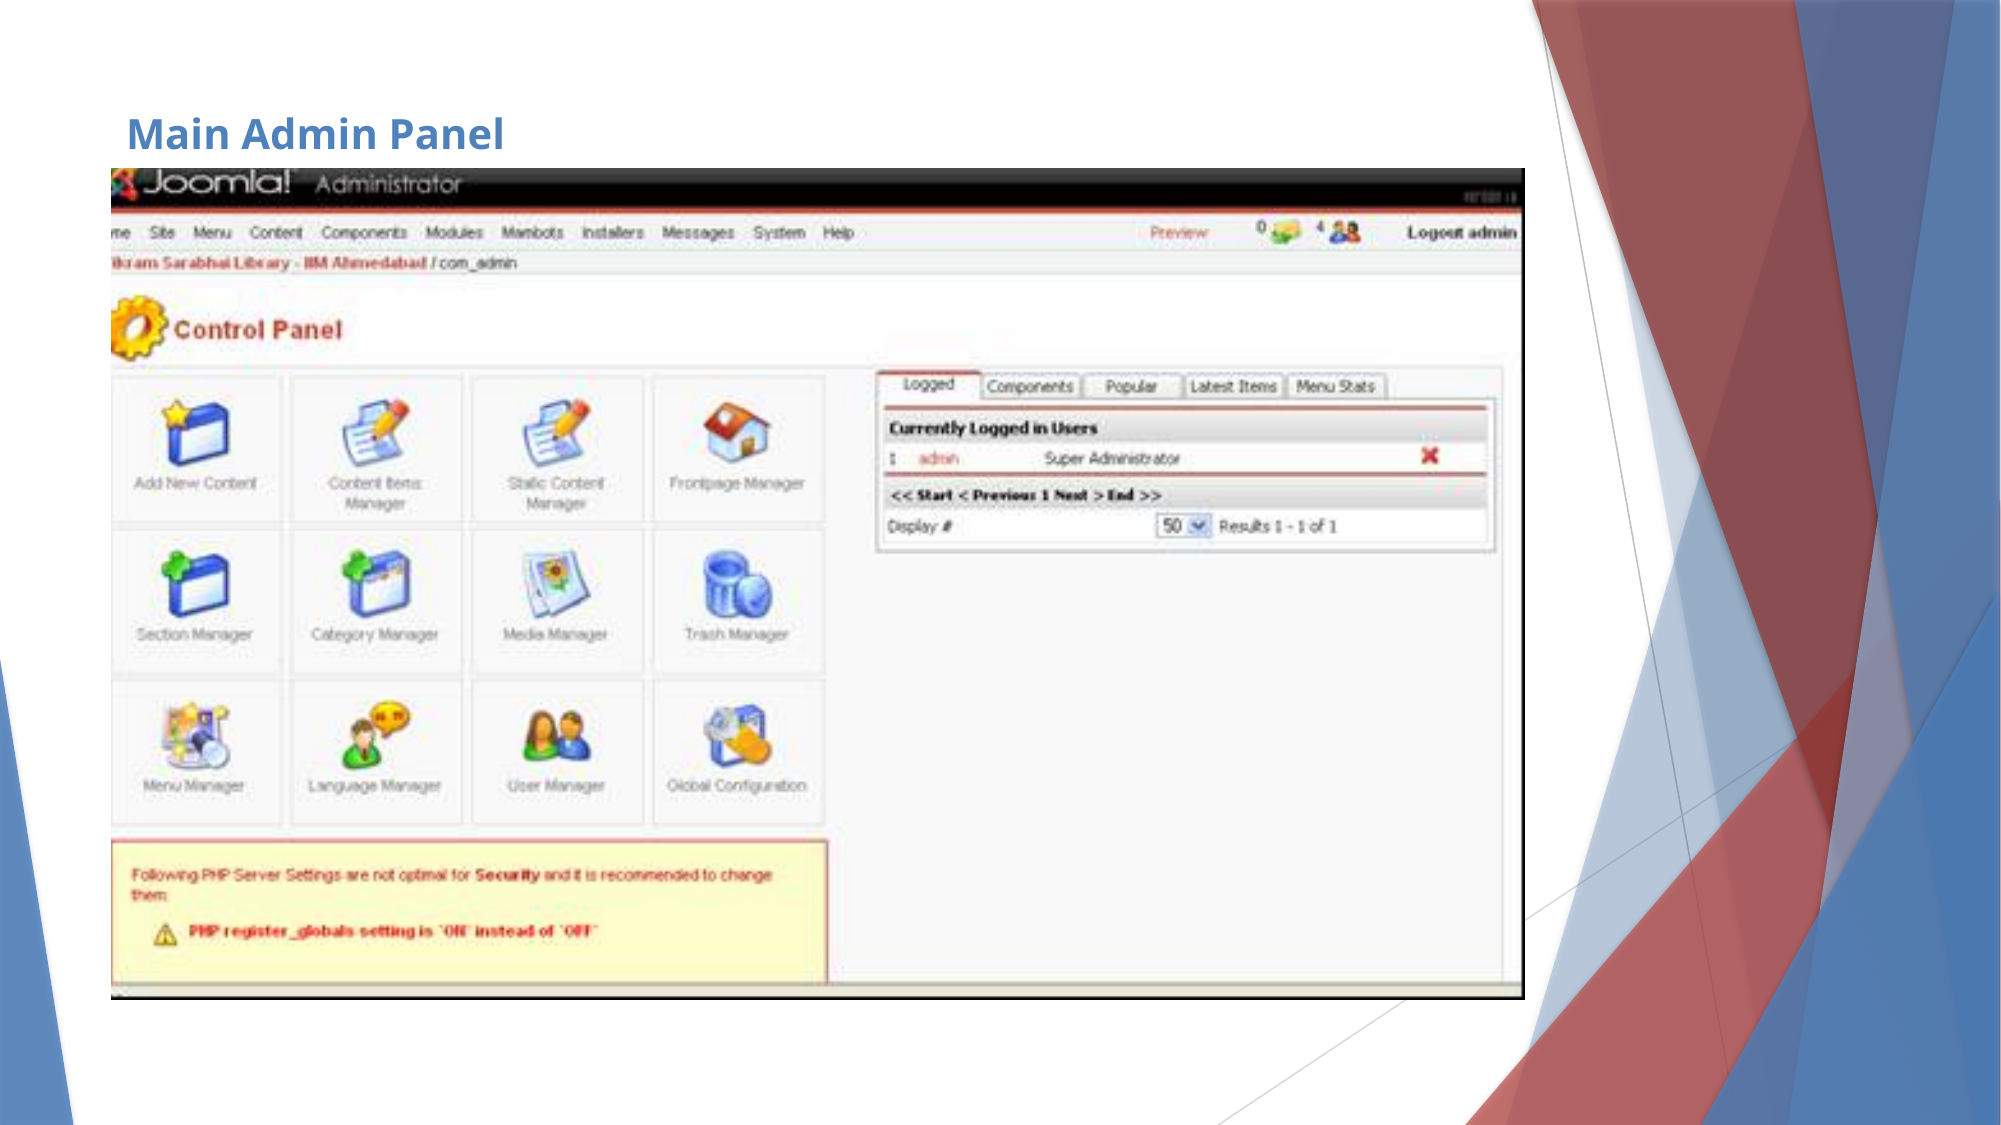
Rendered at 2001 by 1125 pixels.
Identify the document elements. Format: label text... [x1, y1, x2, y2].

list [110, 168, 1525, 1000]
title Main Admin Panel [111, 99, 1522, 167]
